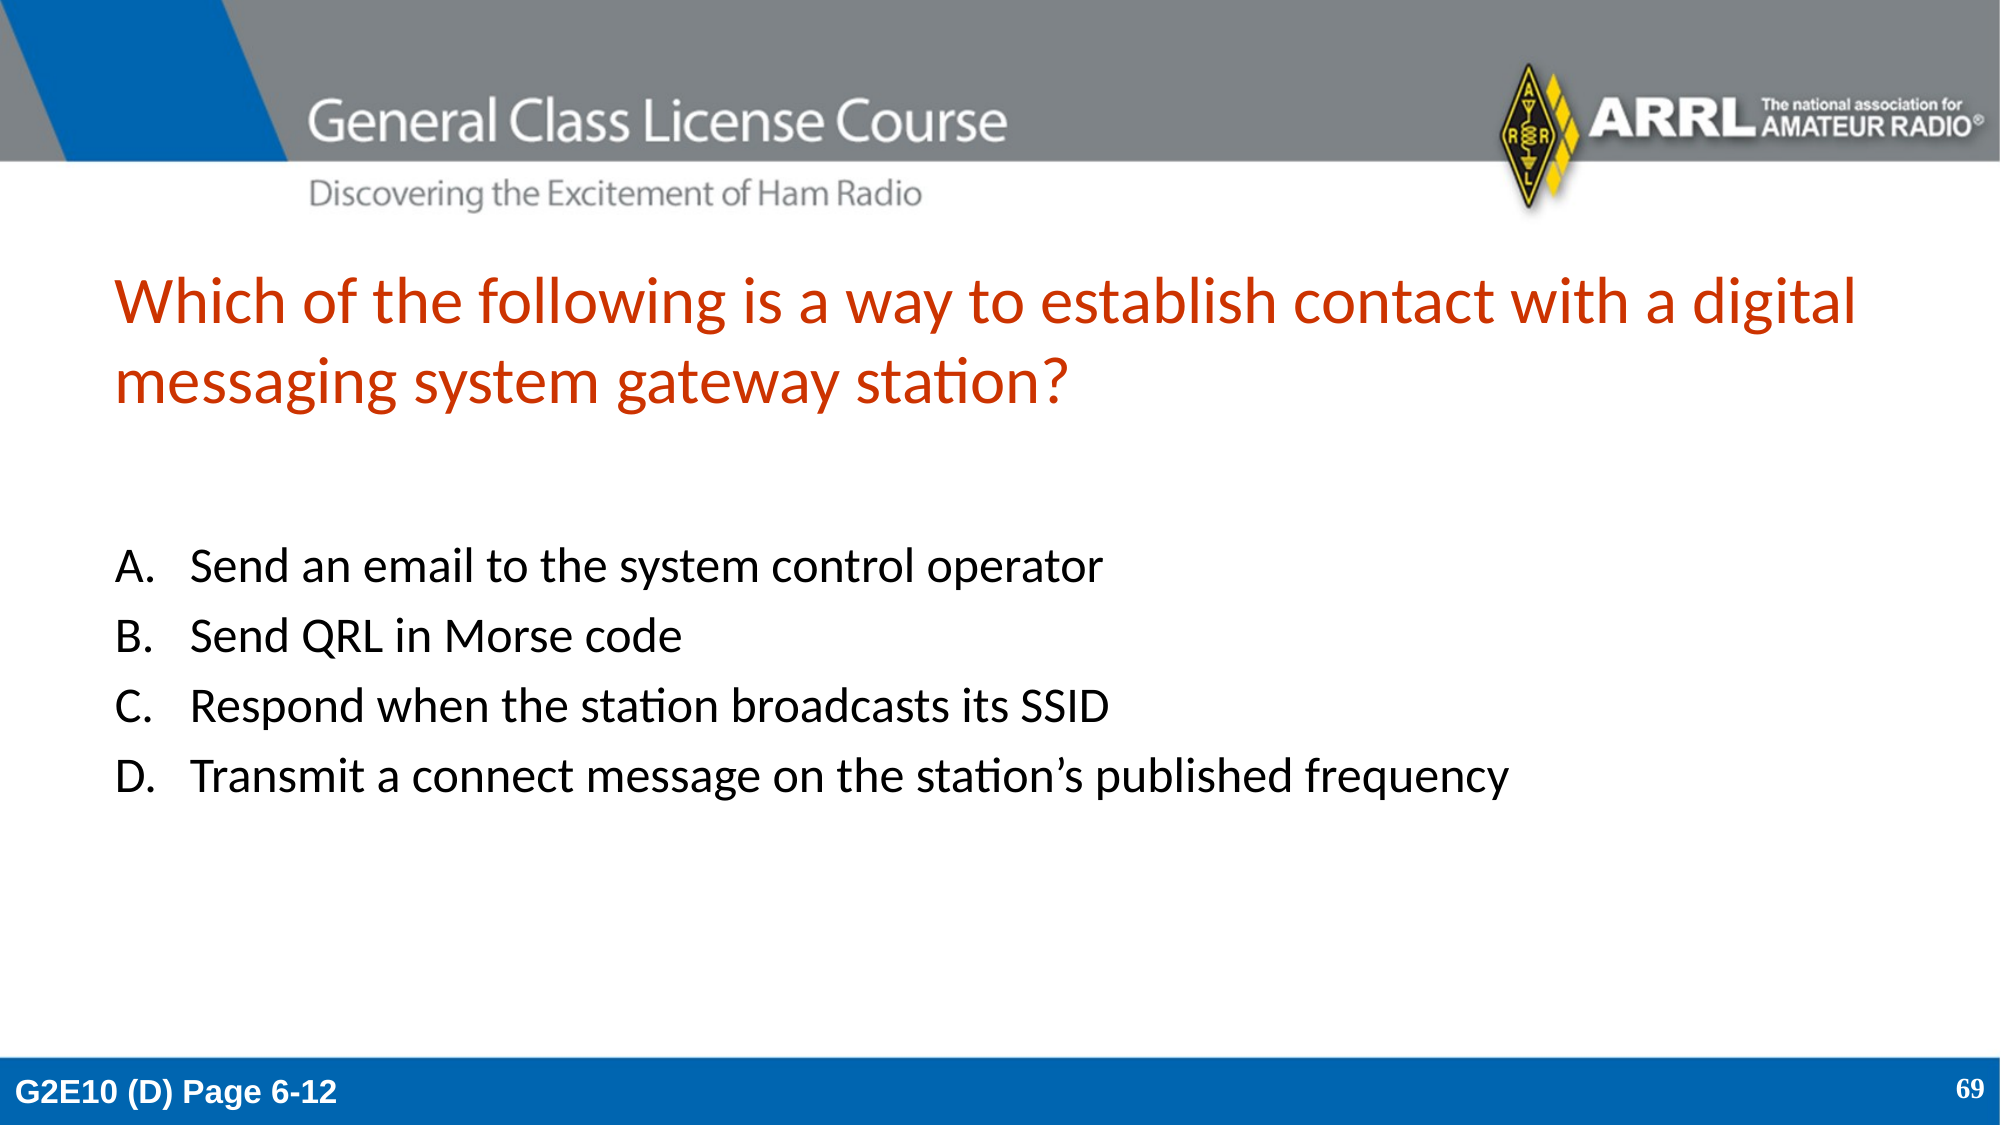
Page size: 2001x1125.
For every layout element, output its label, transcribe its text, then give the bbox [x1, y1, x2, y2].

text_box 69 [1875, 1062, 2000, 1113]
title Which of the following is a way to establish contact with a digital messaging system gateway station? [99, 249, 1900, 468]
picture [0, 0, 2001, 1125]
list Send an email to the system control operator Send QRL in Morse code Respond when the station broadcasts its SSID Transmit a connect message on the station’s published frequency [99, 525, 1900, 1005]
text_box G2E10 (D) Page 6-12 [0, 1062, 1313, 1118]
